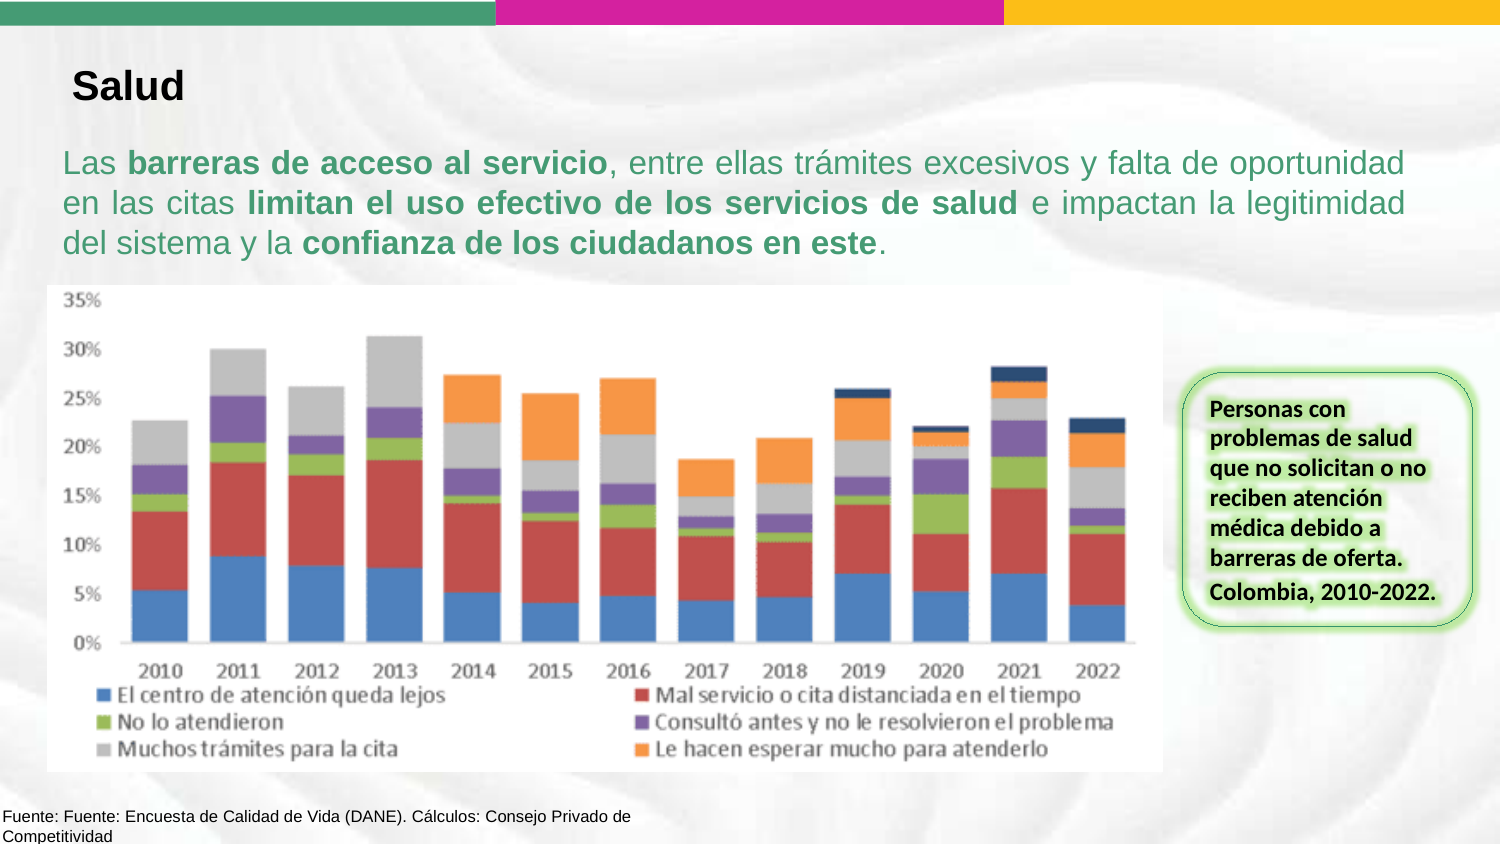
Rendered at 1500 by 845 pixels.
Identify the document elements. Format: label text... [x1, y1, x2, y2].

text_box Fuente: Fuente: Encuesta de Calidad de Vida (DANE). Cálculos: Consejo Privado de Competitividad [0, 798, 751, 844]
title Salud [56, 48, 1351, 125]
picture [0, 25, 1500, 844]
text_box Las barreras de acceso al servicio, entre ellas trámites excesivos y falta de oportunidad en las citas limitan el uso efectivo de los servicios de salud e impactan la legitimidad del sistema y la confianza de los ciudadanos en este. [47, 133, 1422, 269]
text_box Personas con problemas de salud que no solicitan o no reciben atención médica debido a barreras de oferta. Colombia, 2010-2022. [1182, 372, 1473, 627]
